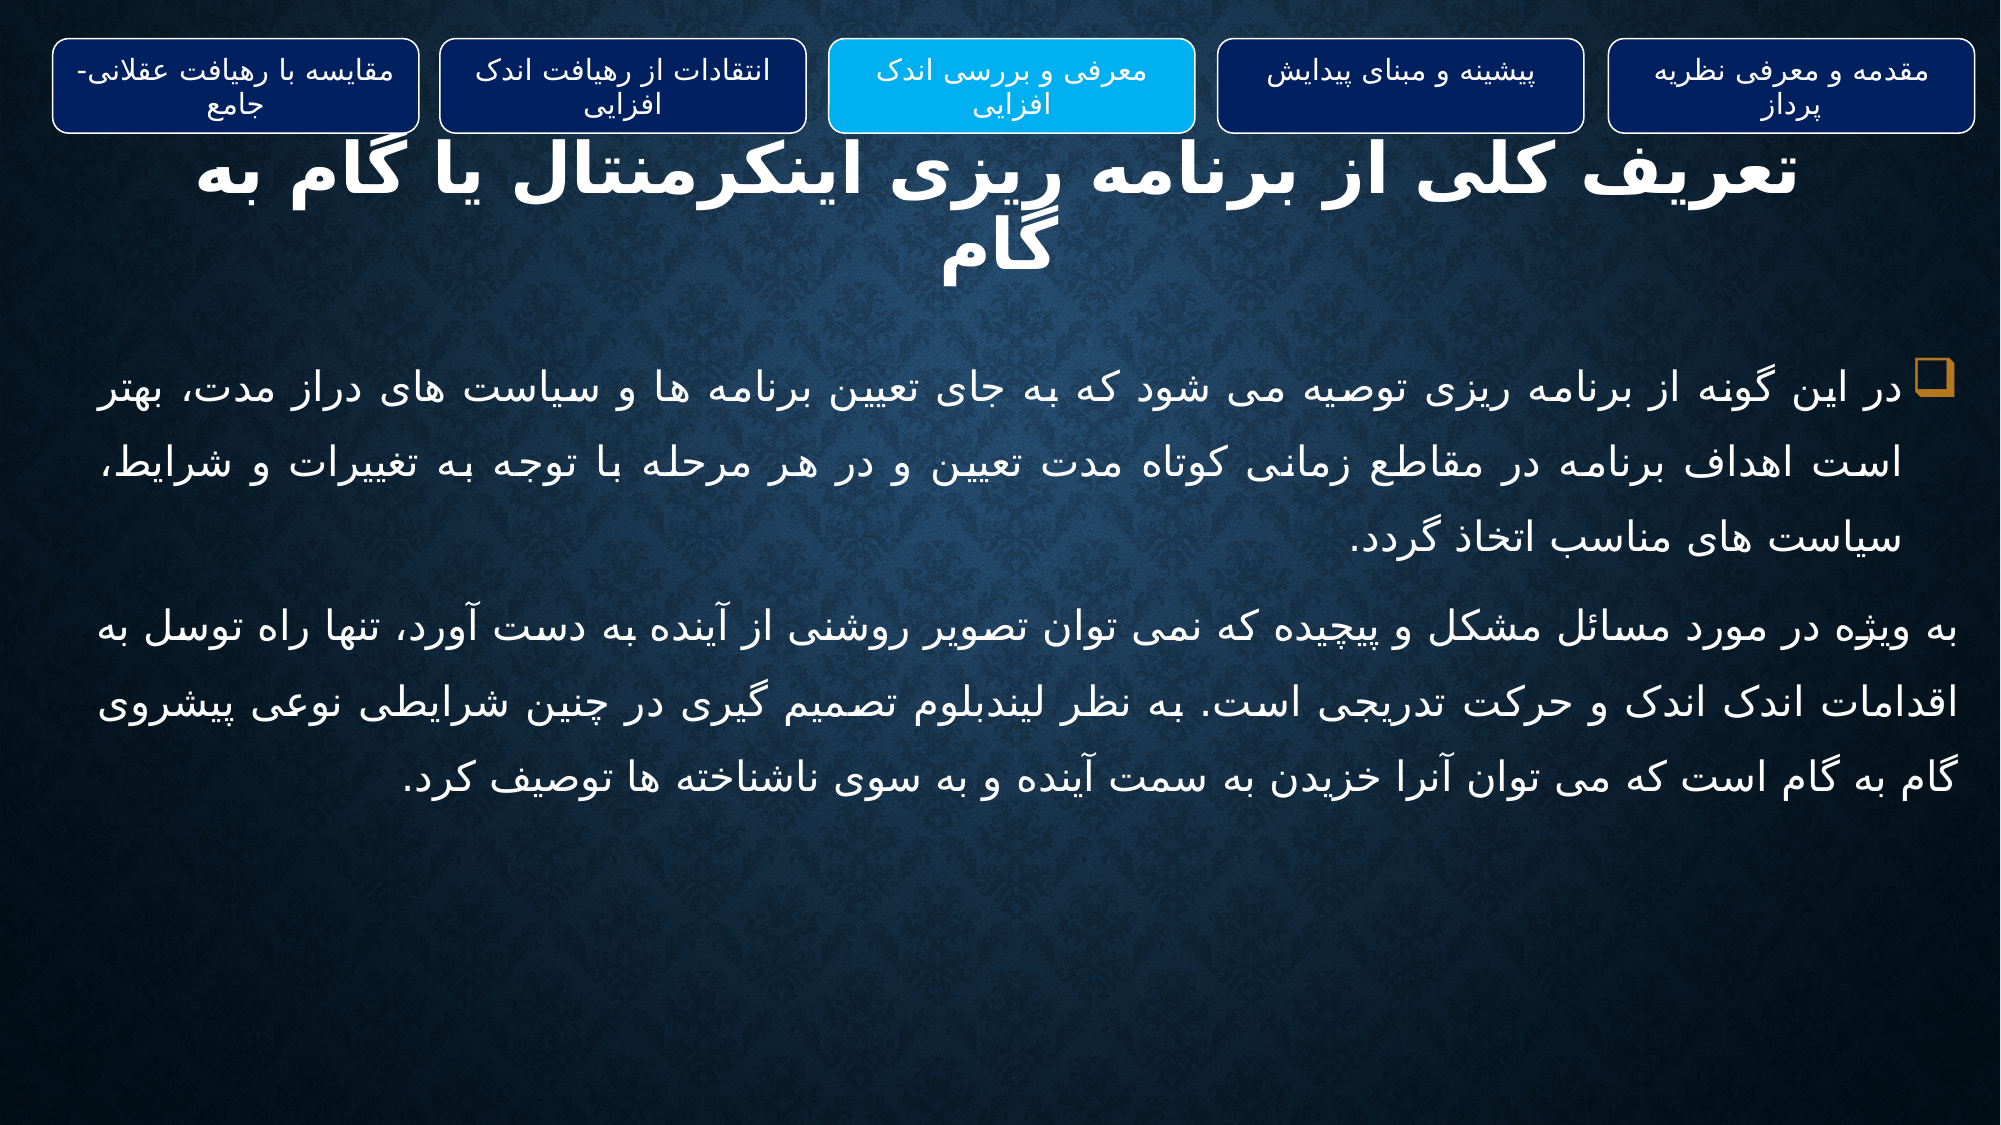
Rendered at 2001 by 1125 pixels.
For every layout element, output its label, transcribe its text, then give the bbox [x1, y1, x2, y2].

text_box در این گونه از برنامه ریزی توصیه می شود که به جای تعیین برنامه ها و سیاست های دراز مدت، بهتر است اهداف برنامه در مقاطع زمانی کوتاه مدت تعیین و در هر مرحله با توجه به تغییرات و شرایط، سیاست های مناسب اتخاذ گردد. به ویژه در مورد مسائل مشکل و پیچیده که نمی توان تصویر روشنی از آینده به دست آورد، تنها راه توسل به اقدامات اندک اندک و حرکت تدریجی است. به نظر لیندبلوم تصمیم گیری در چنین شرایطی نوعی پیشروی گام به گام است که می توان آنرا خزیدن به سمت آینده و به سوی ناشناخته ها توصیف کرد. [80, 262, 1975, 1125]
text_box انتقادات از رهیافت اندک افزایی [439, 38, 807, 134]
text_box پیشینه و مبنای پیدایش [1217, 38, 1584, 134]
text_box مقدمه و معرفی نظریه پرداز [1608, 38, 1975, 134]
text_box معرفی و بررسی اندک افزایی [828, 38, 1195, 134]
title تعریف کلی از برنامه ریزی اینکرمنتال یا گام به گام [149, 99, 1849, 262]
text_box مقایسه با رهیافت عقلانی-جامع [52, 38, 419, 134]
